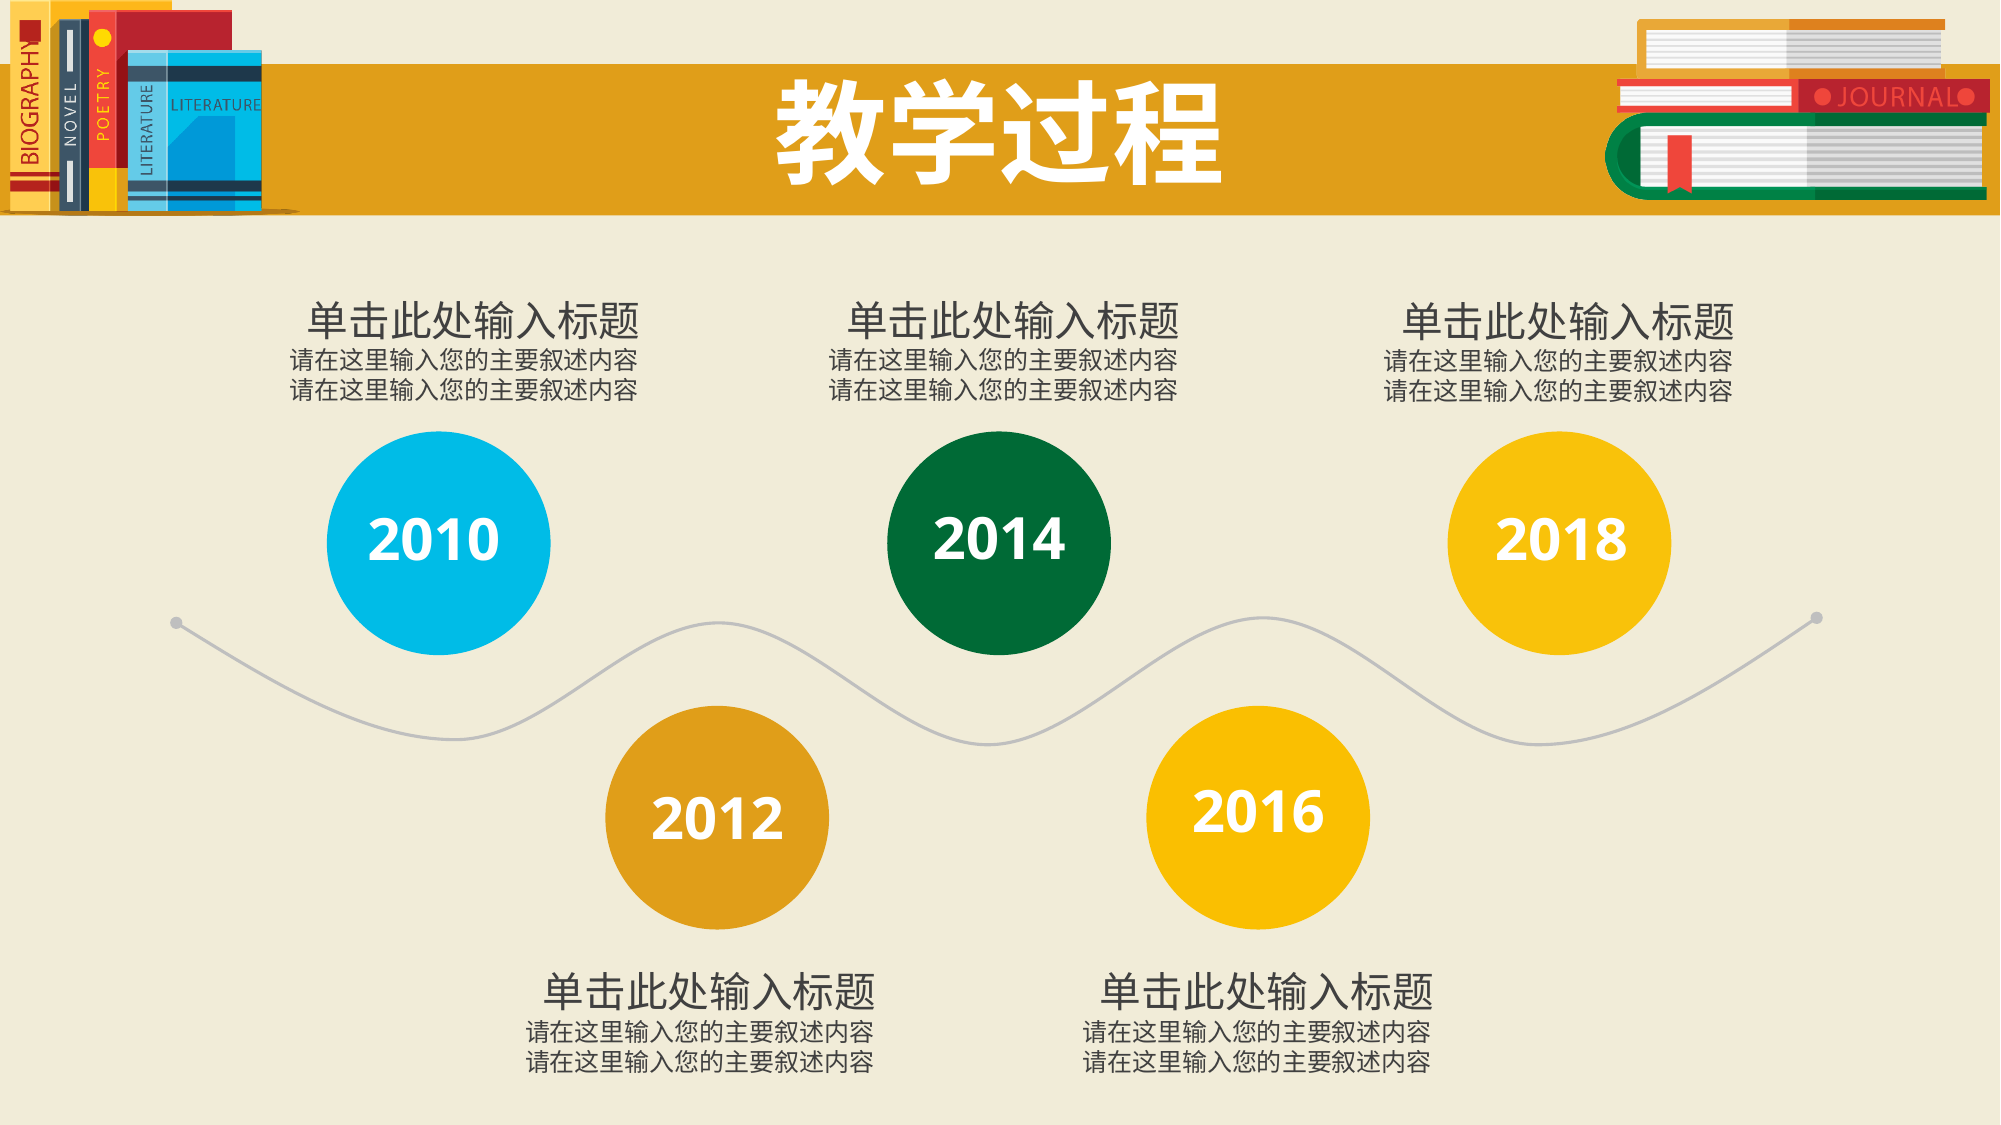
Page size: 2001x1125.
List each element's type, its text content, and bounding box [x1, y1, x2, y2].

text_box 单击此处输入标题 请在这里输入您的主要叙述内容 请在这里输入您的主要叙述内容 [274, 287, 656, 492]
text_box 教学过程 [610, 55, 1390, 206]
text_box 单击此处输入标题 请在这里输入您的主要叙述内容 请在这里输入您的主要叙述内容 [1368, 288, 1751, 493]
text_box 2018 [1473, 494, 1650, 579]
text_box 单击此处输入标题 请在这里输入您的主要叙述内容 请在这里输入您的主要叙述内容 [813, 287, 1196, 492]
text_box 单击此处输入标题 请在这里输入您的主要叙述内容 请在这里输入您的主要叙述内容 [1067, 958, 1449, 1125]
text_box [886, 492, 1112, 657]
text_box [0, 63, 2000, 217]
text_box 2014 [910, 494, 1088, 579]
text_box [604, 704, 831, 931]
text_box 2010 [345, 494, 523, 580]
text_box 2016 [1169, 767, 1347, 852]
text_box [1145, 704, 1372, 931]
text_box [1446, 493, 1673, 657]
text_box [170, 611, 1823, 746]
picture [1605, 19, 1990, 200]
text_box 单击此处输入标题 请在这里输入您的主要叙述内容 请在这里输入您的主要叙述内容 [510, 958, 892, 1125]
picture [0, 0, 300, 216]
text_box [325, 492, 552, 657]
text_box 2012 [628, 774, 806, 859]
